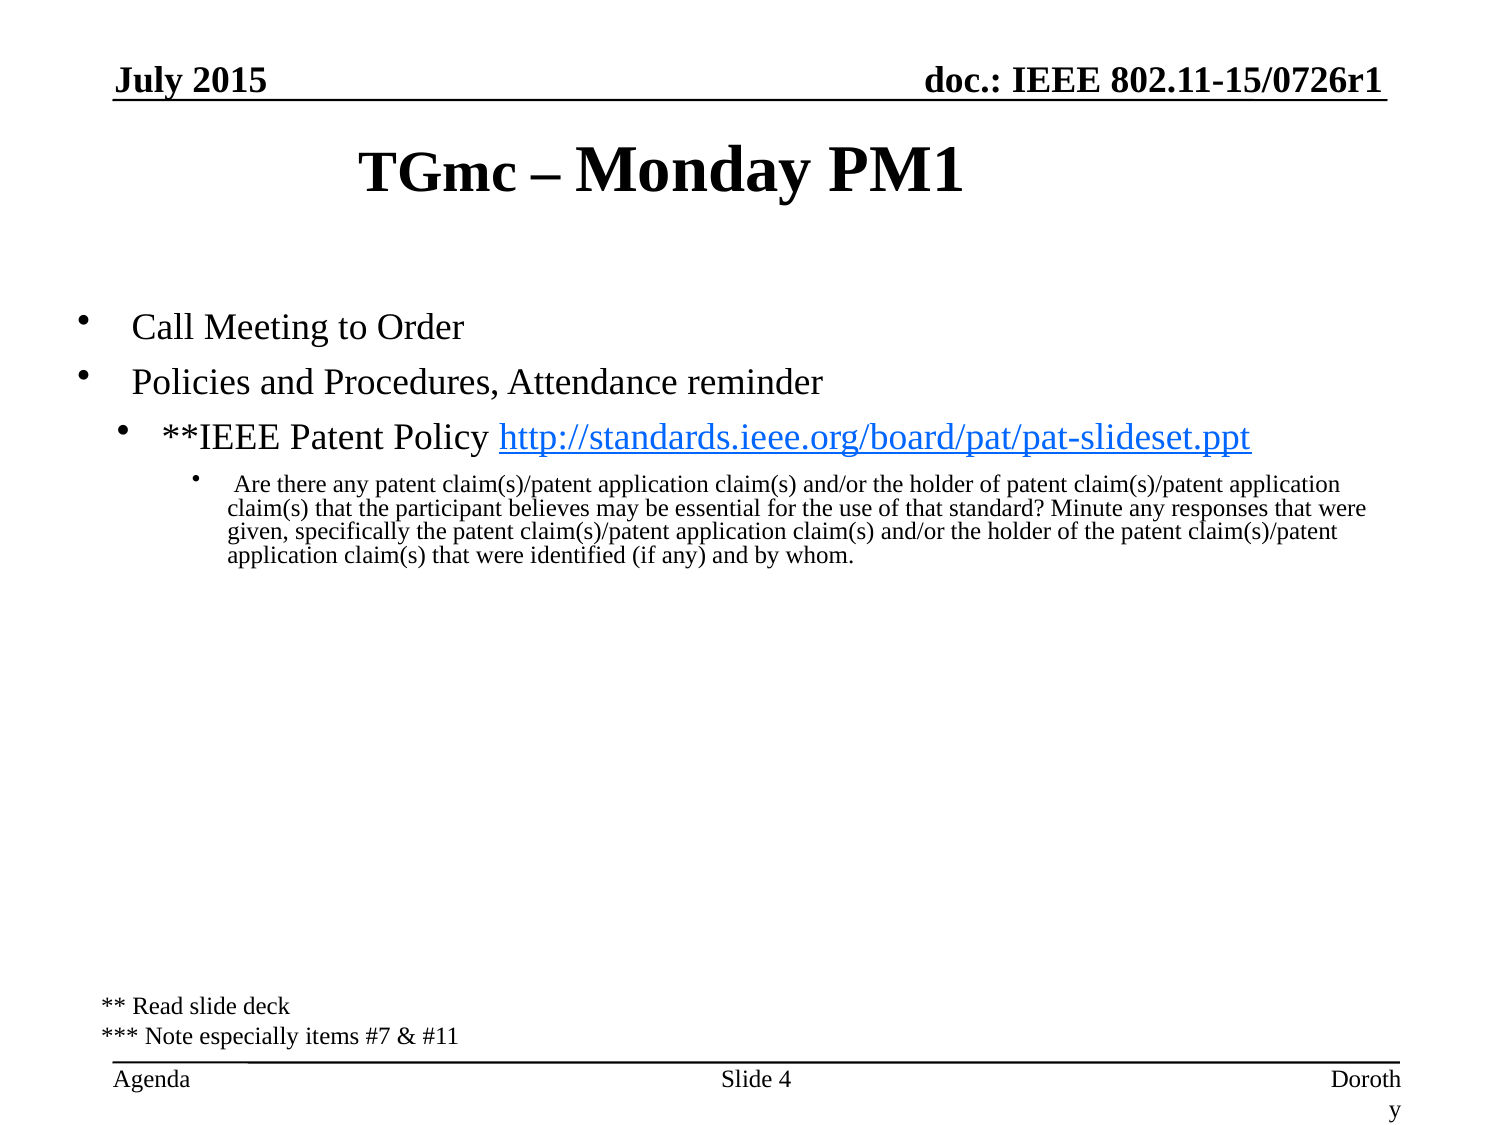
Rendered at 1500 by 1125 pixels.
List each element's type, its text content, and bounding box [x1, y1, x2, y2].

slide_number Slide 4 [712, 1062, 800, 1093]
text_box [62, 137, 1450, 1050]
title TGmc – Monday PM1 [24, 99, 1300, 275]
text_box ** Read slide deck *** Note especially items #7 & #11 [86, 982, 475, 1088]
footer Dorothy Stanley, HP-Aruba Networks [1325, 1062, 1402, 1093]
text_box Call Meeting to Order Policies and Procedures, Attendance reminder **IEEE Patent Policy http://standards.ieee.org/board/pat/pat-slideset.ppt Are there any patent claim(s)/patent application claim(s) and/or the holder of patent claim(s)/patent application claim(s) that the participant believes may be essential for the use of that standard? Minute any responses that were given, specifically the patent claim(s)/patent application claim(s) and/or the holder of the patent claim(s)/patent application claim(s) that were identified (if any) and by whom. [62, 303, 1388, 577]
text_box [112, 0, 1388, 137]
